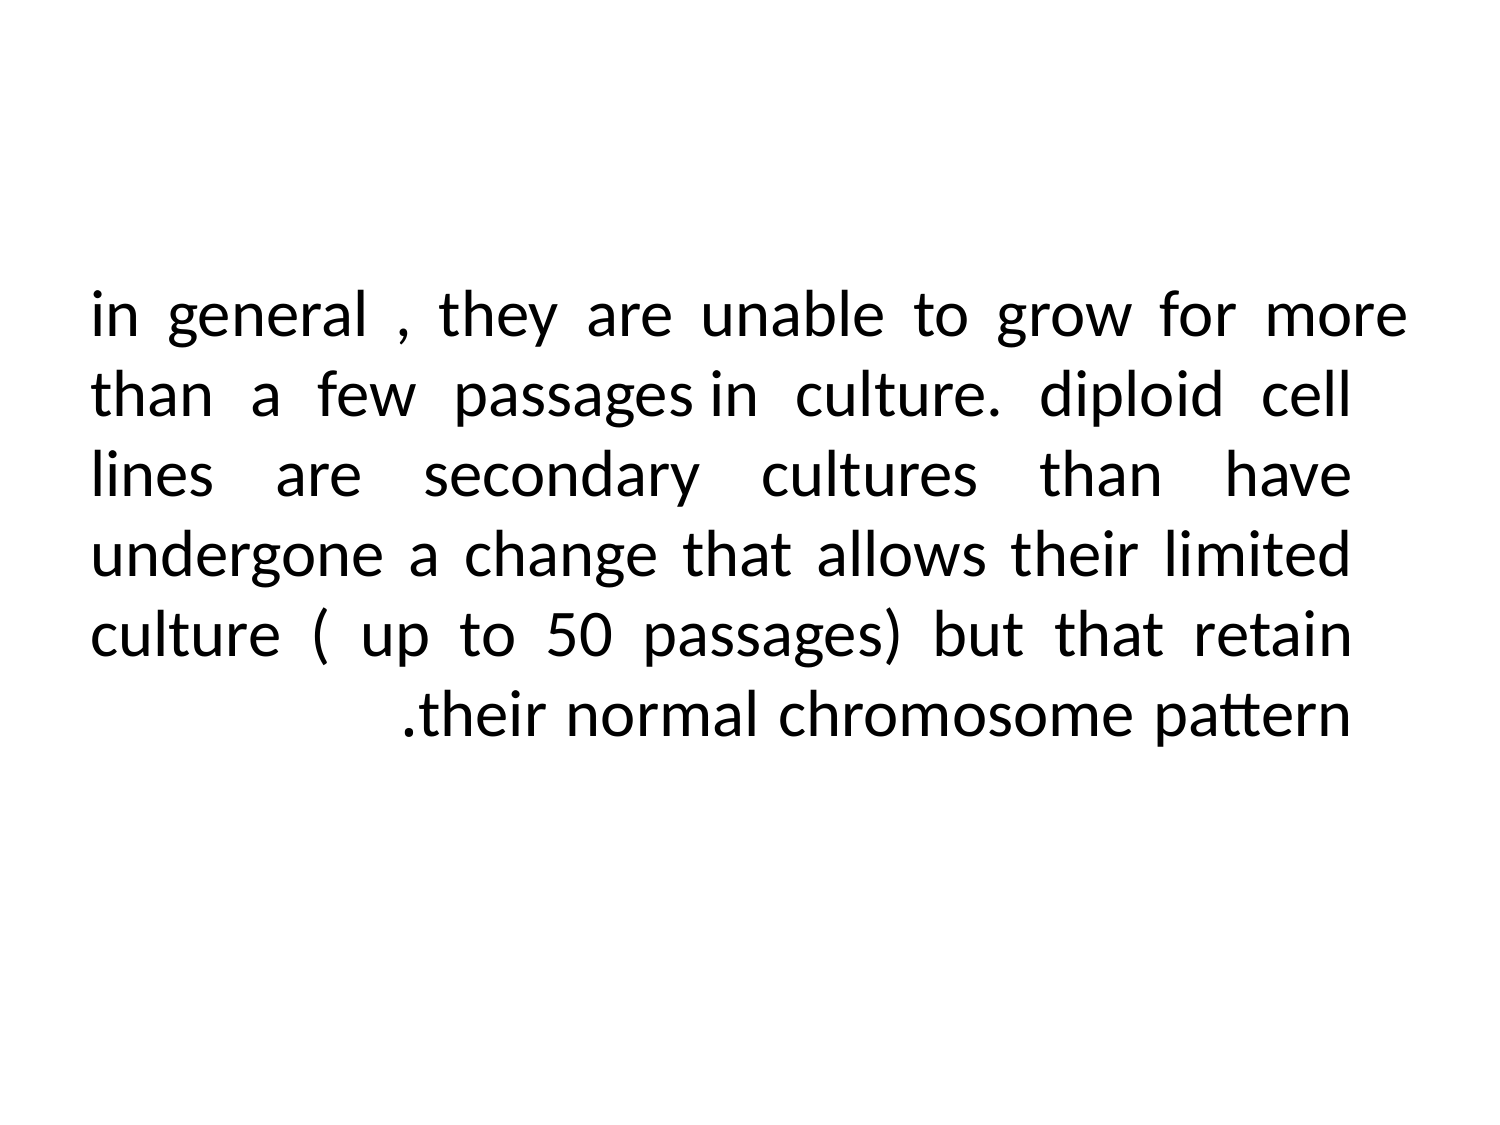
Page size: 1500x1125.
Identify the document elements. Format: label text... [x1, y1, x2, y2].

list in general , they are unable to grow for more than a few passages in culture. diploid cell lines are secondary cultures than have undergone a change that allows their limited culture ( up to 50 passages) but that retain their normal chromosome pattern. [75, 262, 1425, 1005]
